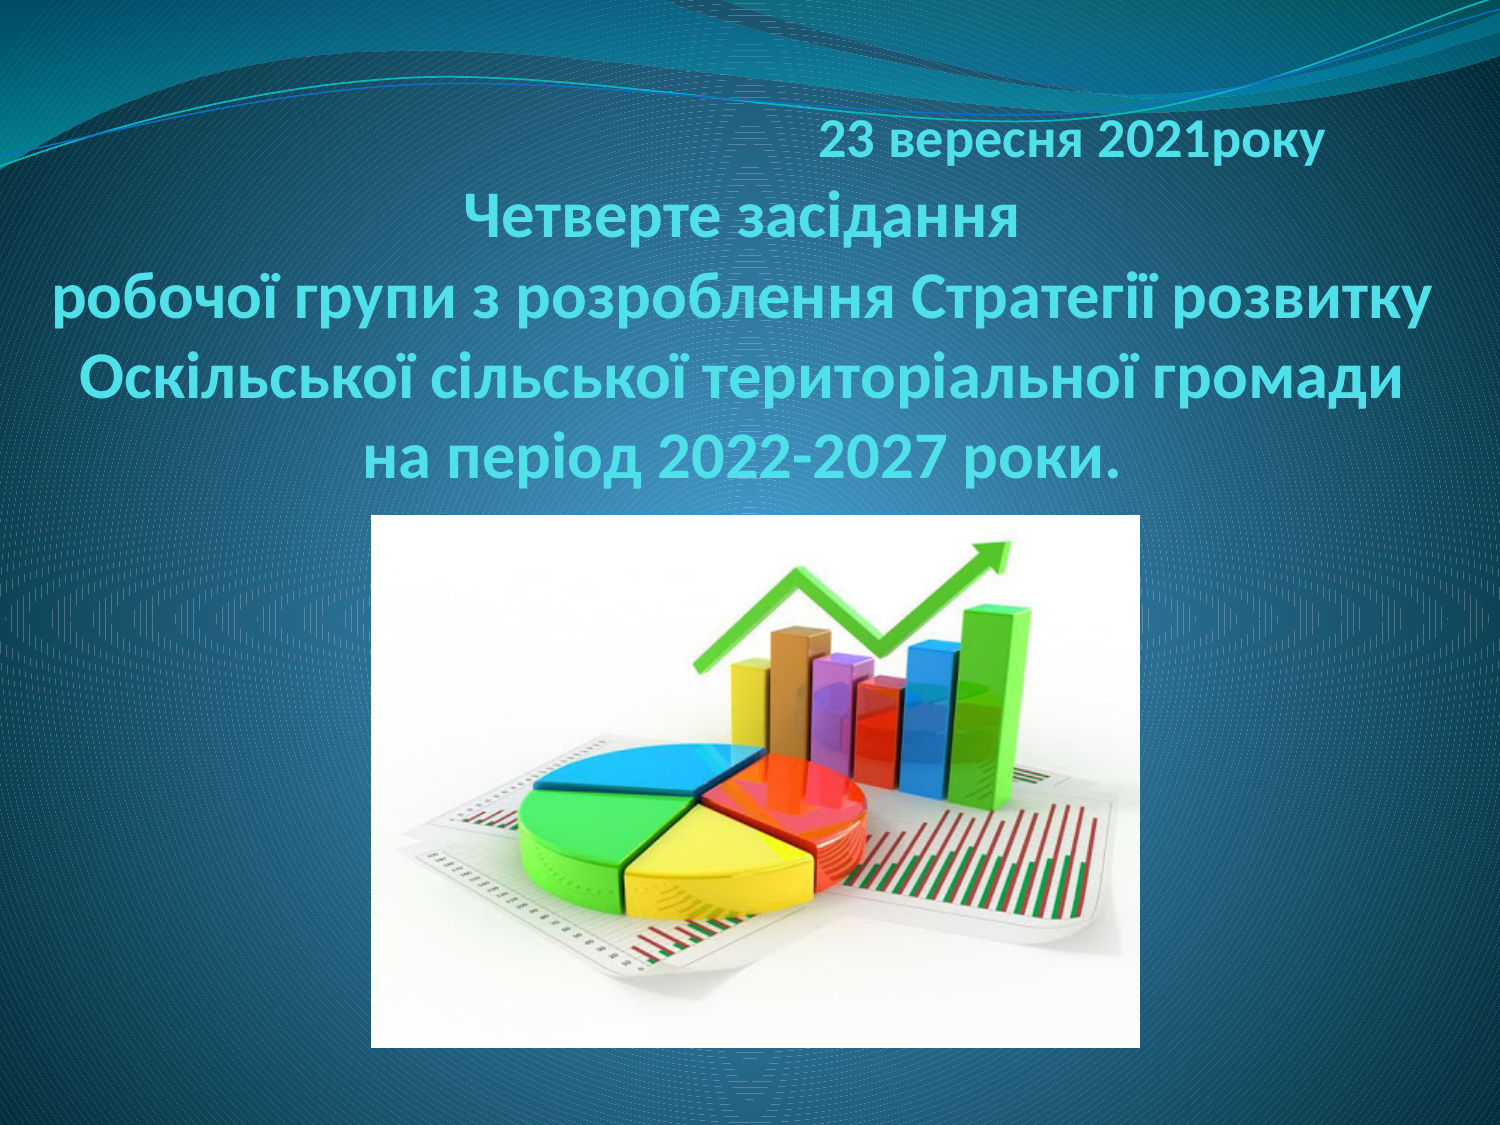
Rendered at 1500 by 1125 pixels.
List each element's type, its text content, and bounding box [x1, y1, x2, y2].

picture [371, 514, 1140, 1049]
title 23 вересня 2021року Четверте засідання робочої групи з розроблення Стратегії розвитку Оскільської сільської територіальної громади на період 2022-2027 роки. [41, 66, 1447, 492]
